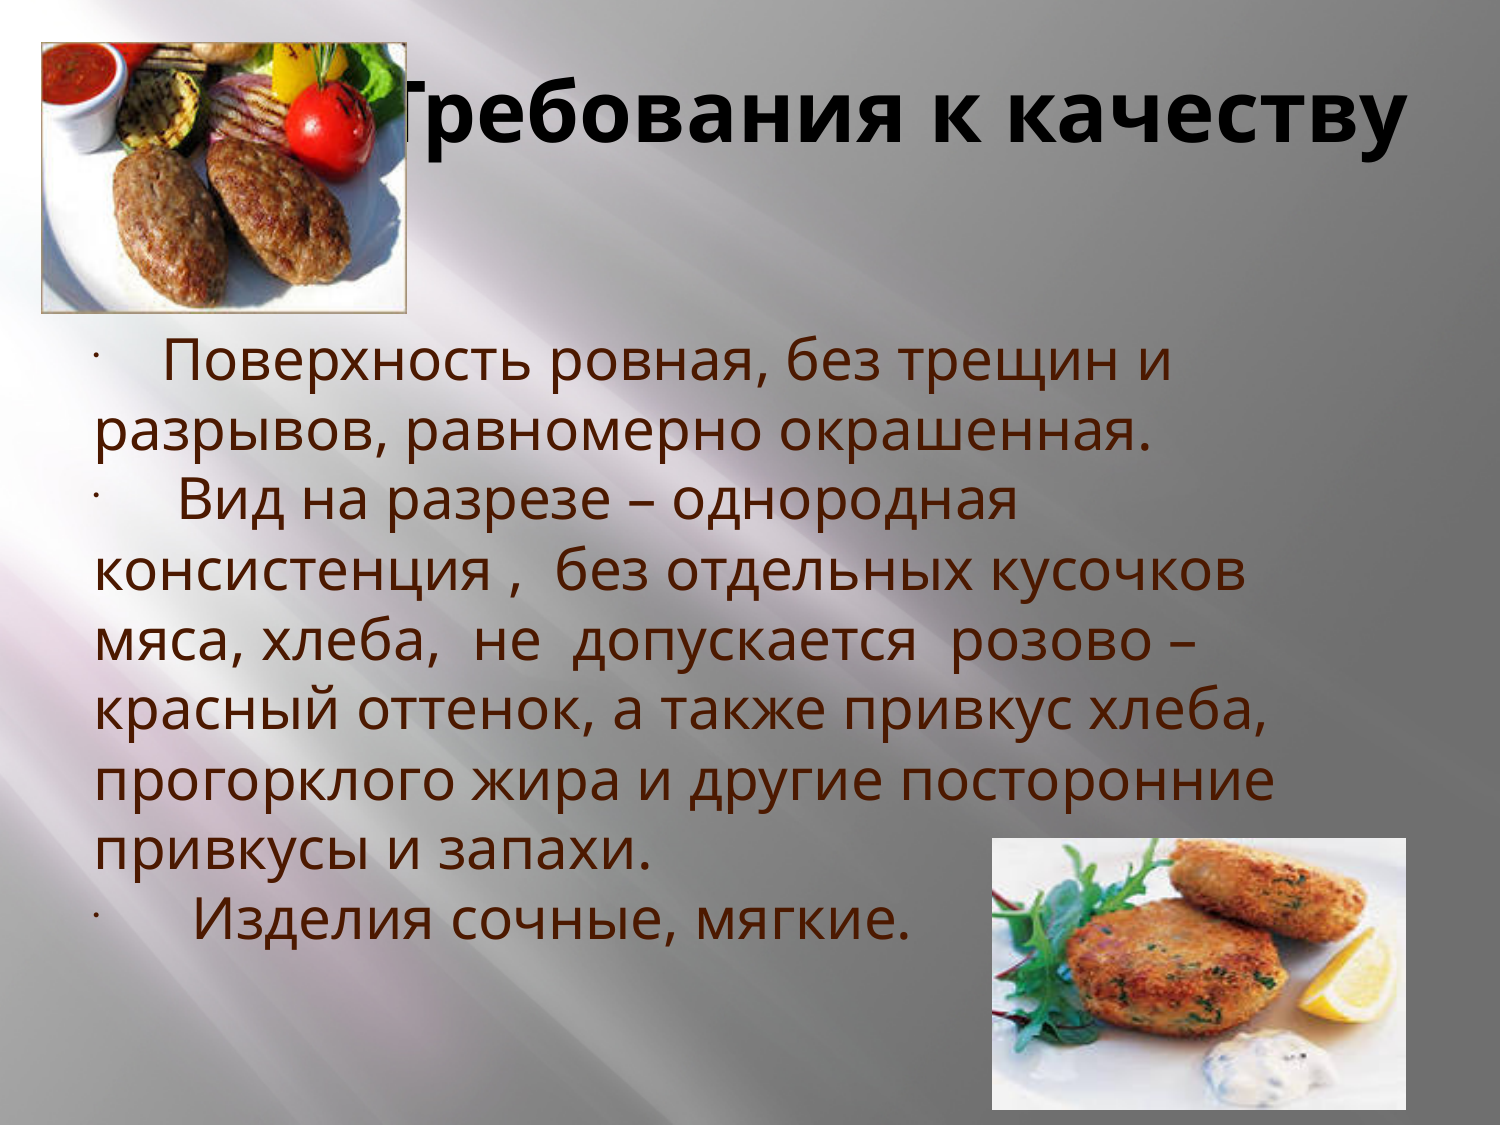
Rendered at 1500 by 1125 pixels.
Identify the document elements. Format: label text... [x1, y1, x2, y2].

text_box Поверхность ровная, без трещин и разрывов, равномерно окрашенная. Вид на разрезе – однородная консистенция , без отдельных кусочков мяса, хлеба, не допускается розово – красный оттенок, а также привкус хлеба, прогорклого жира и другие посторонние привкусы и запахи. Изделия сочные, мягкие. [79, 314, 1429, 1070]
picture [0, 0, 1500, 1125]
text_box Требования к качеству [410, 45, 1425, 173]
